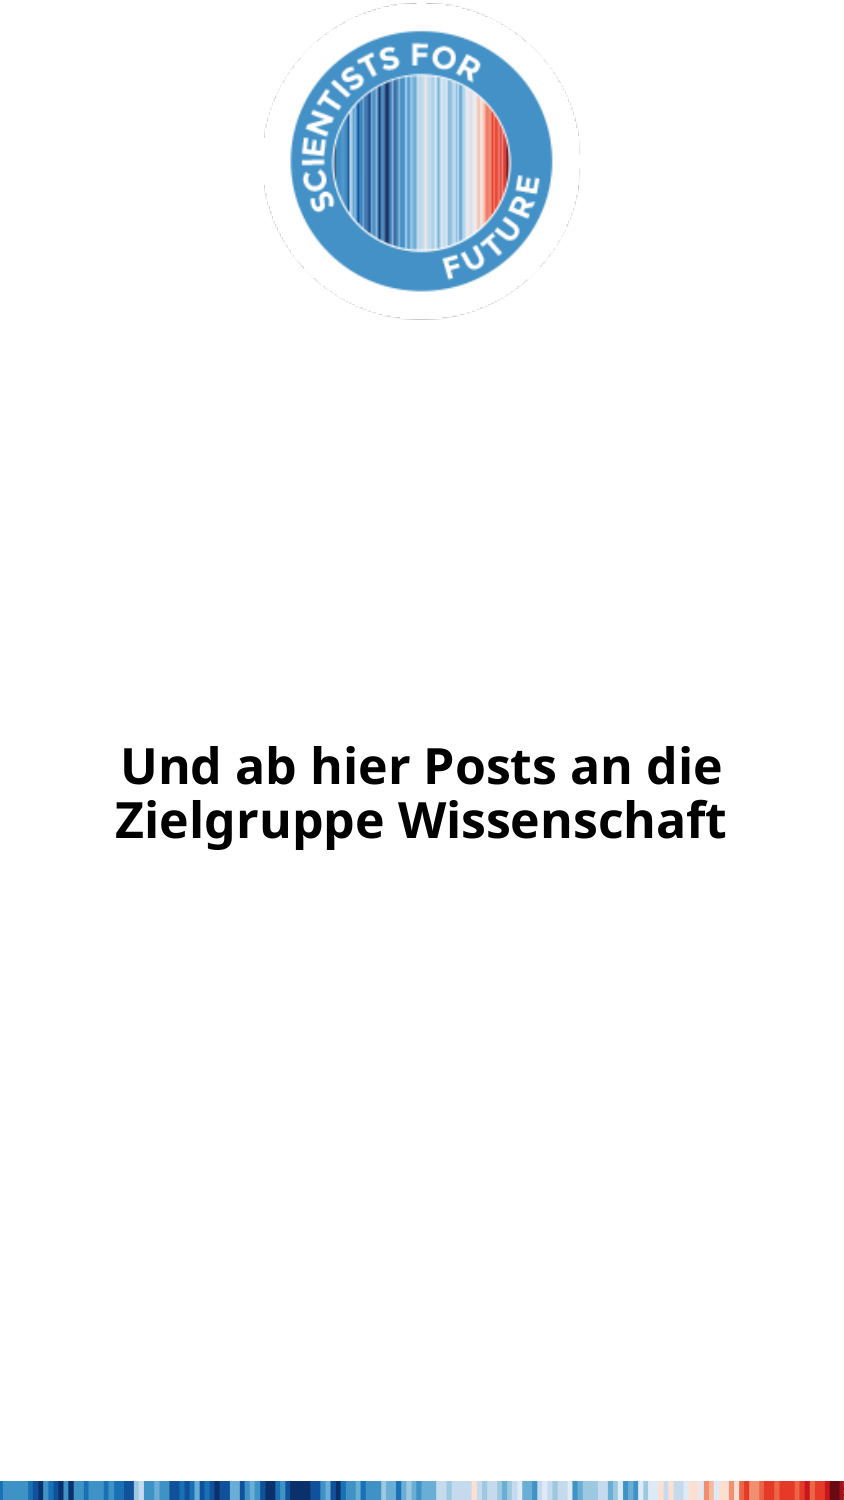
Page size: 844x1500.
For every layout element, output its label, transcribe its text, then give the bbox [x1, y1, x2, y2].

picture [263, 2, 581, 323]
picture [0, 1481, 844, 1500]
list Und ab hier Posts an die Zielgruppe Wissenschaft [57, 399, 786, 1352]
